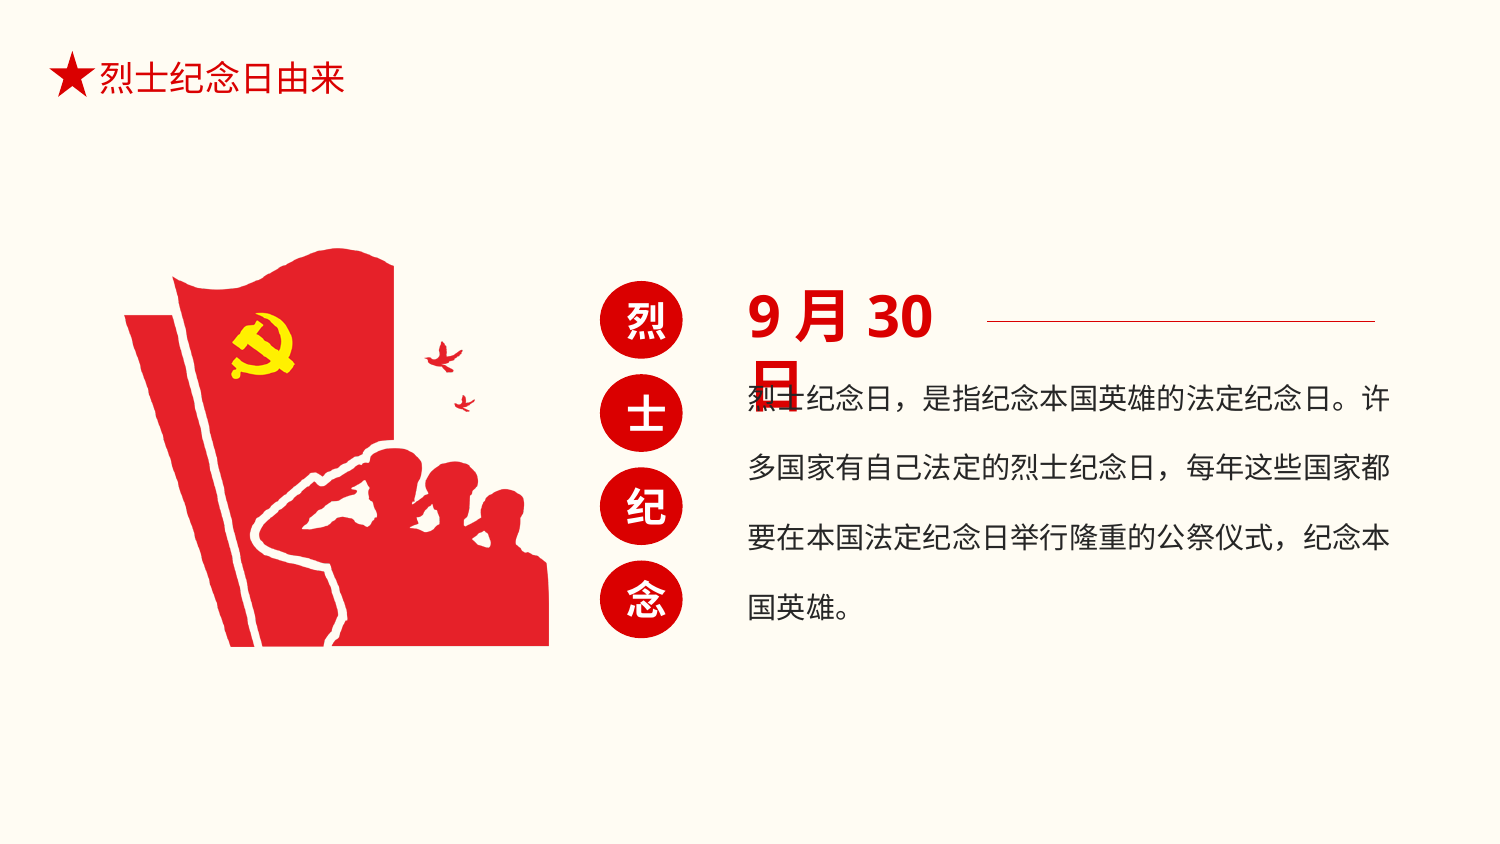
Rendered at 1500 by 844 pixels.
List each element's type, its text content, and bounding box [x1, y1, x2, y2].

text_box 9月30日 [732, 271, 1008, 337]
text_box 烈 [598, 279, 684, 360]
text_box 烈士纪念日，是指纪念本国英雄的法定纪念日。许多国家有自己法定的烈士纪念日，每年这些国家都要在本国法定纪念日举行隆重的公祭仪式，纪念本国英雄。 [732, 337, 1408, 633]
text_box 士 [598, 373, 684, 453]
text_box 念 [598, 559, 684, 640]
picture [87, 212, 577, 647]
text_box 纪 [598, 466, 684, 547]
